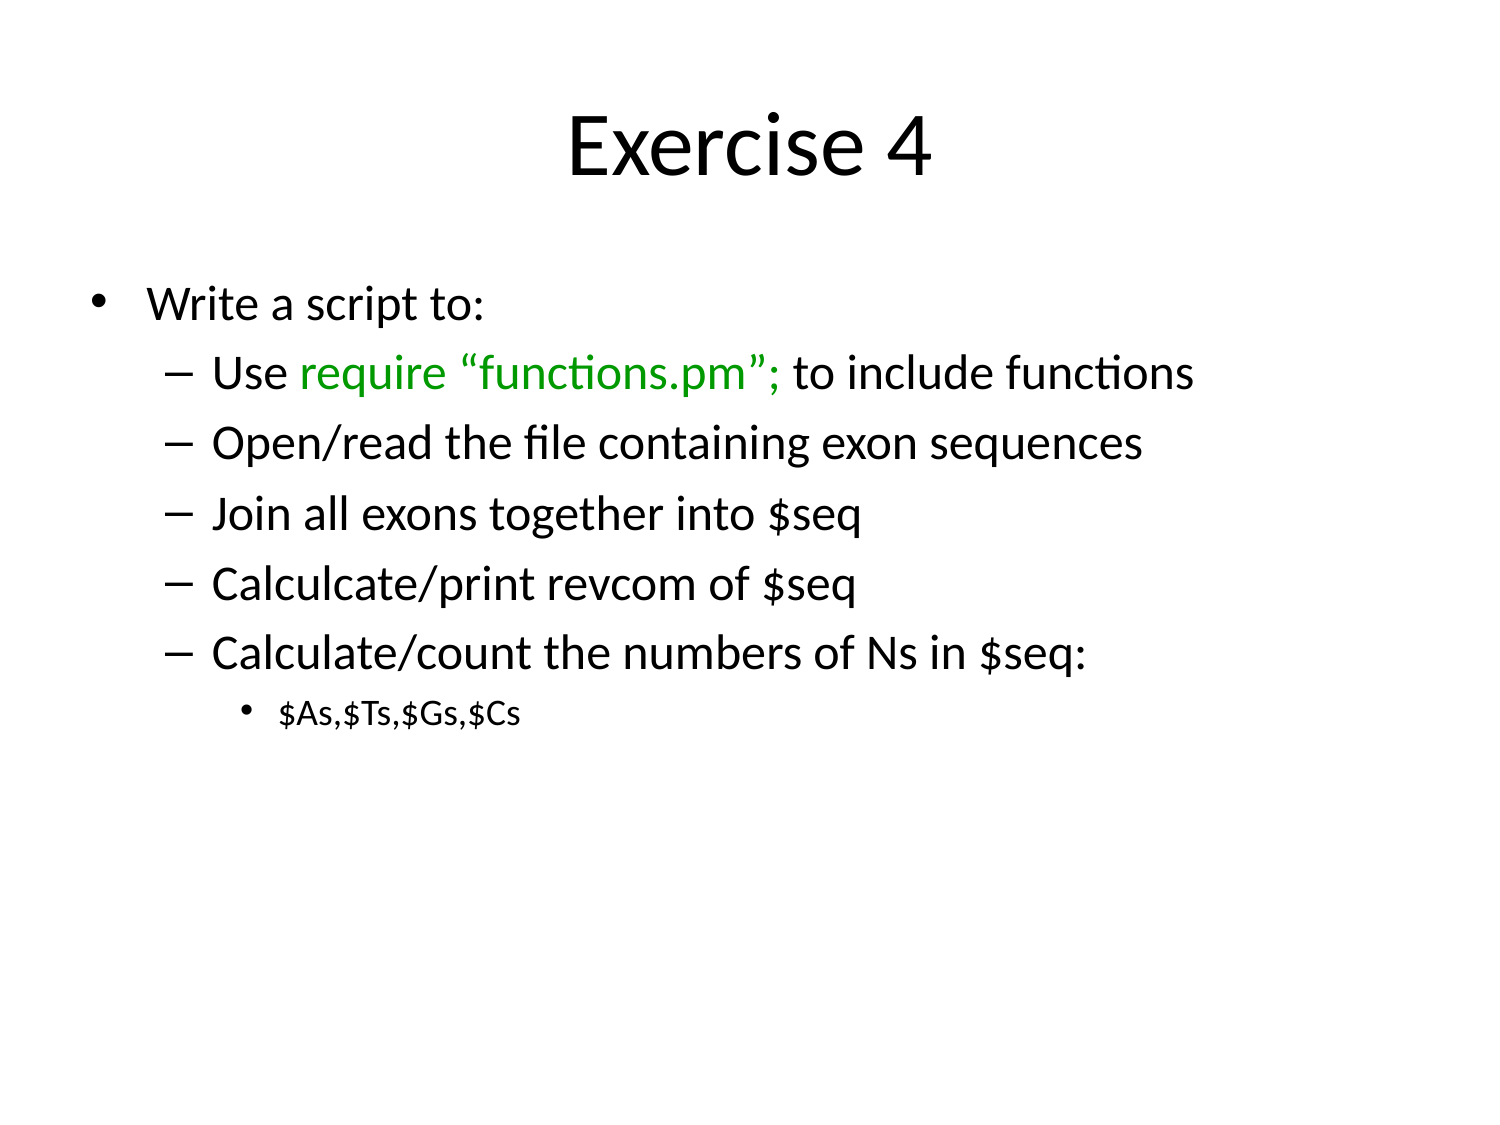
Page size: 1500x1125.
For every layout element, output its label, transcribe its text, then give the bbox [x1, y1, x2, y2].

title Exercise 4 [75, 45, 1425, 233]
list Write a script to: Use require “functions.pm”; to include functions Open/read the file containing exon sequences Join all exons together into $seq Calculcate/print revcom of $seq Calculate/count the numbers of Ns in $seq: $As,$Ts,$Gs,$Cs [75, 262, 1425, 1005]
